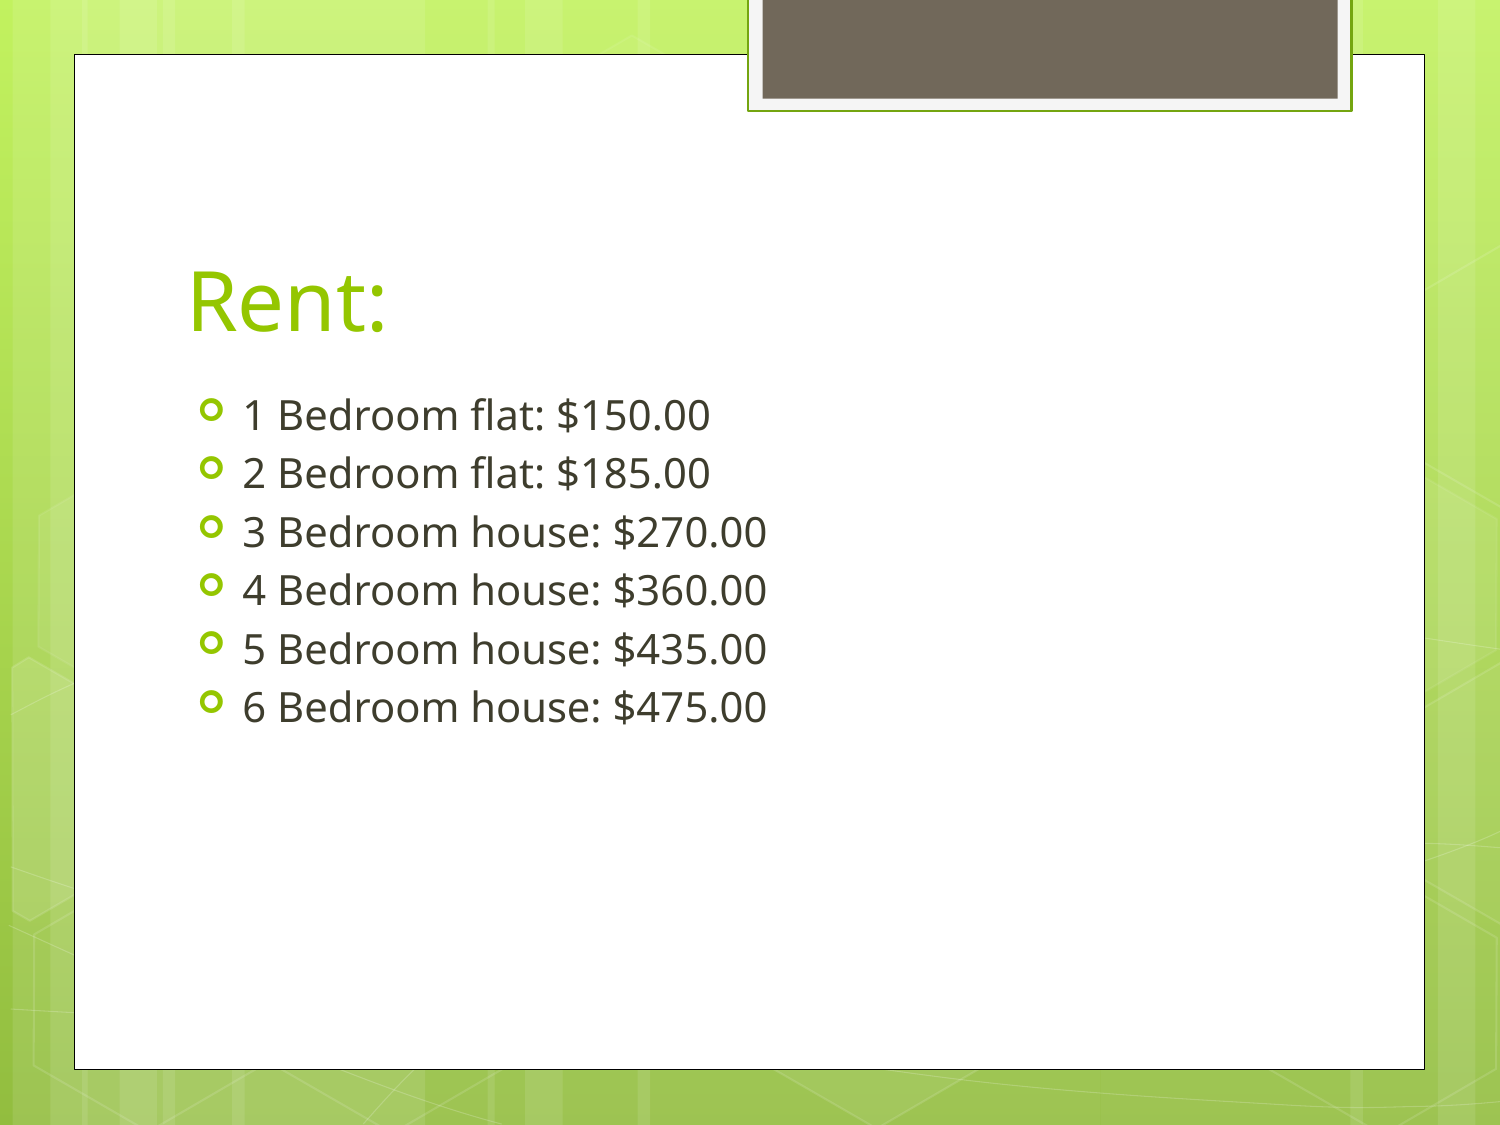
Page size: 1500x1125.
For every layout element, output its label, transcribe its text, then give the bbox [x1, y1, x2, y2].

list 1 Bedroom flat: $150.00 2 Bedroom flat: $185.00 3 Bedroom house: $270.00 4 Bedroom house: $360.00 5 Bedroom house: $435.00 6 Bedroom house: $475.00 [171, 381, 1283, 957]
title Rent: [171, 168, 1324, 357]
